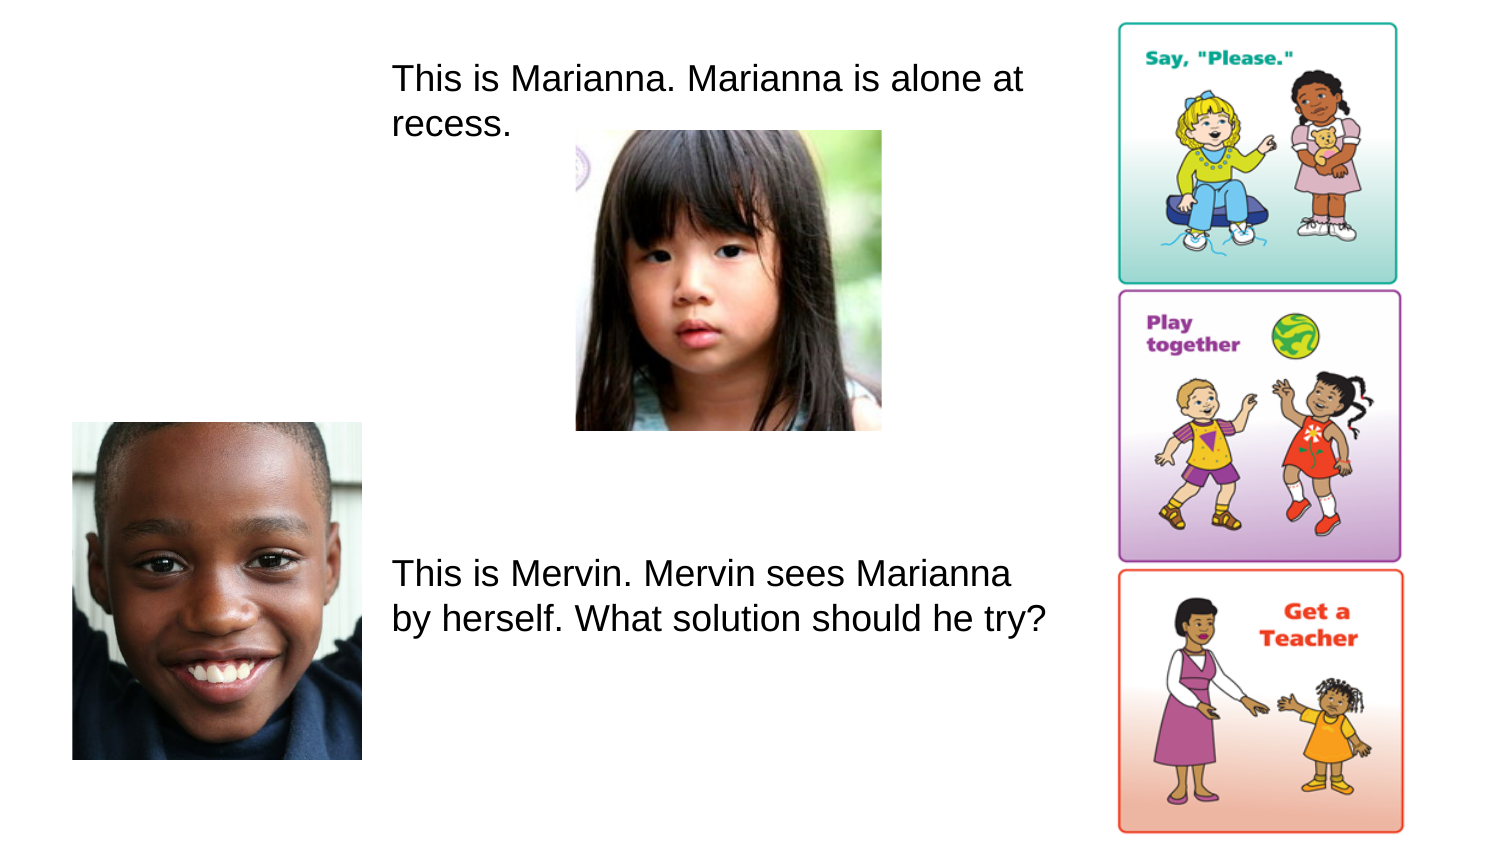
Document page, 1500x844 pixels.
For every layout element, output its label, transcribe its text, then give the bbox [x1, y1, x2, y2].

text_box This is Marianna. Marianna is alone at recess. This is Mervin. Mervin sees Marianna by herself. What solution should he try? [376, 39, 1066, 793]
picture [1101, 20, 1419, 837]
picture [575, 130, 882, 431]
picture [72, 422, 362, 760]
